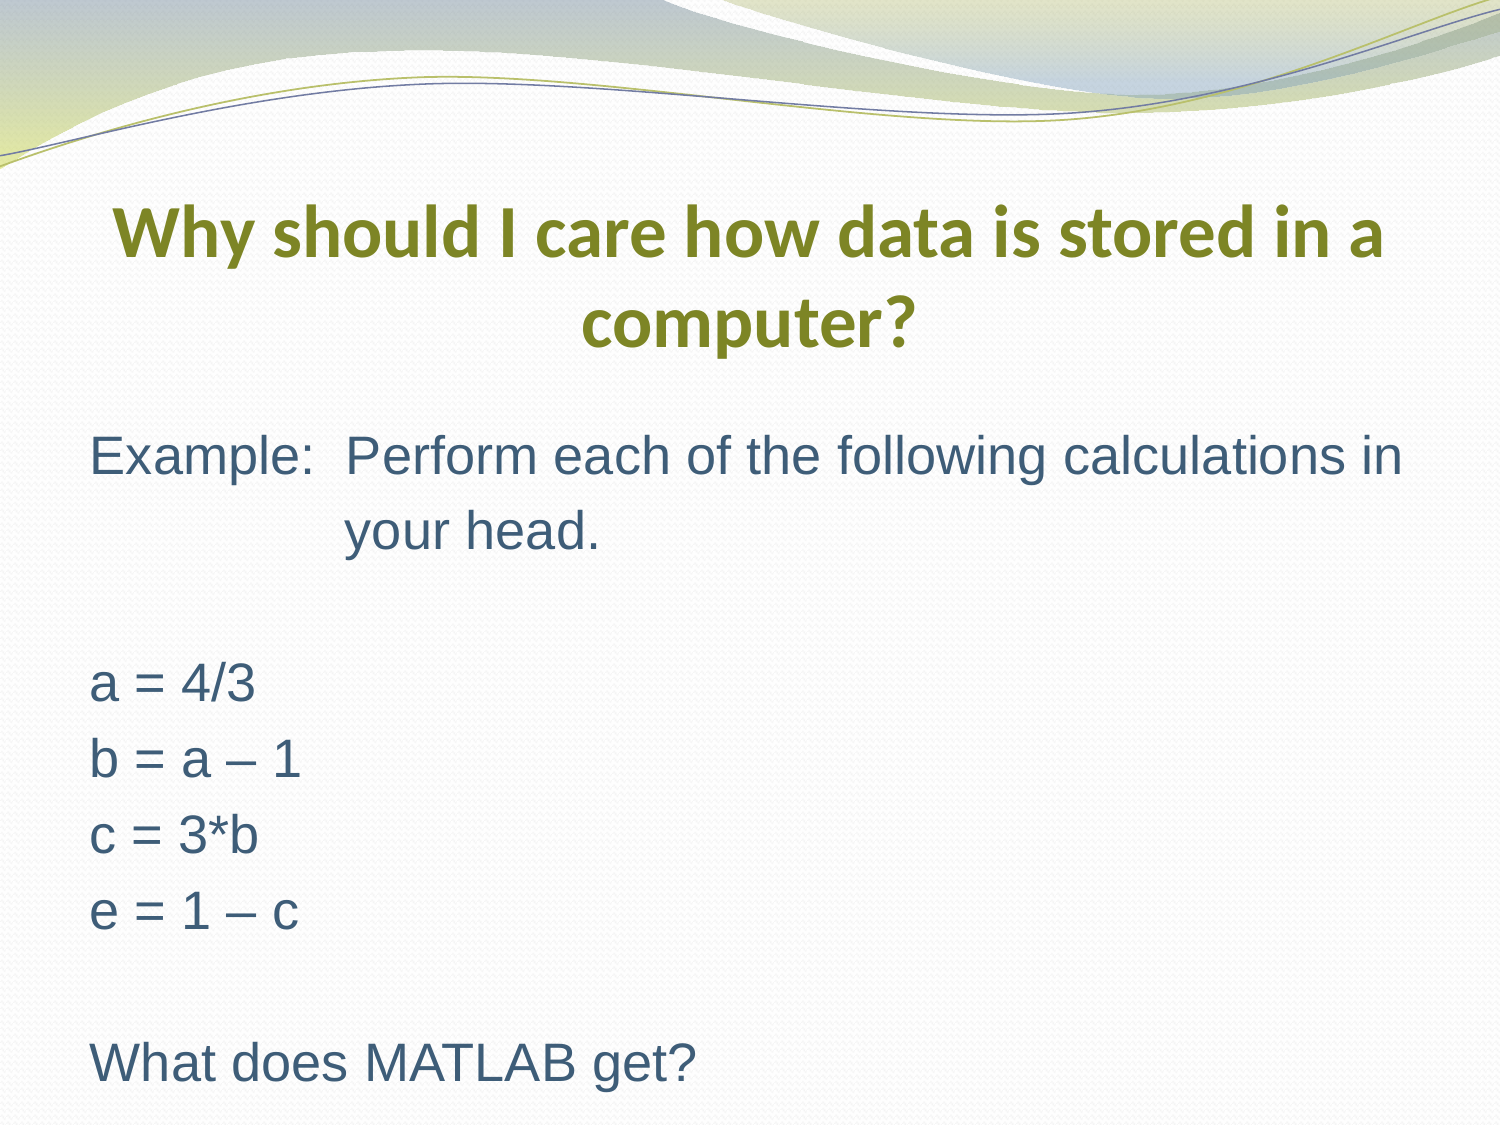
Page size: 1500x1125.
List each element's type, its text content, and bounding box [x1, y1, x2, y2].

list Example: Perform each of the following calculations in your head. a = 4/3 b = a – 1 c = 3*b e = 1 – c What does MATLAB get? [75, 412, 1425, 1100]
title Why should I care how data is stored in a computer? [75, 174, 1425, 363]
